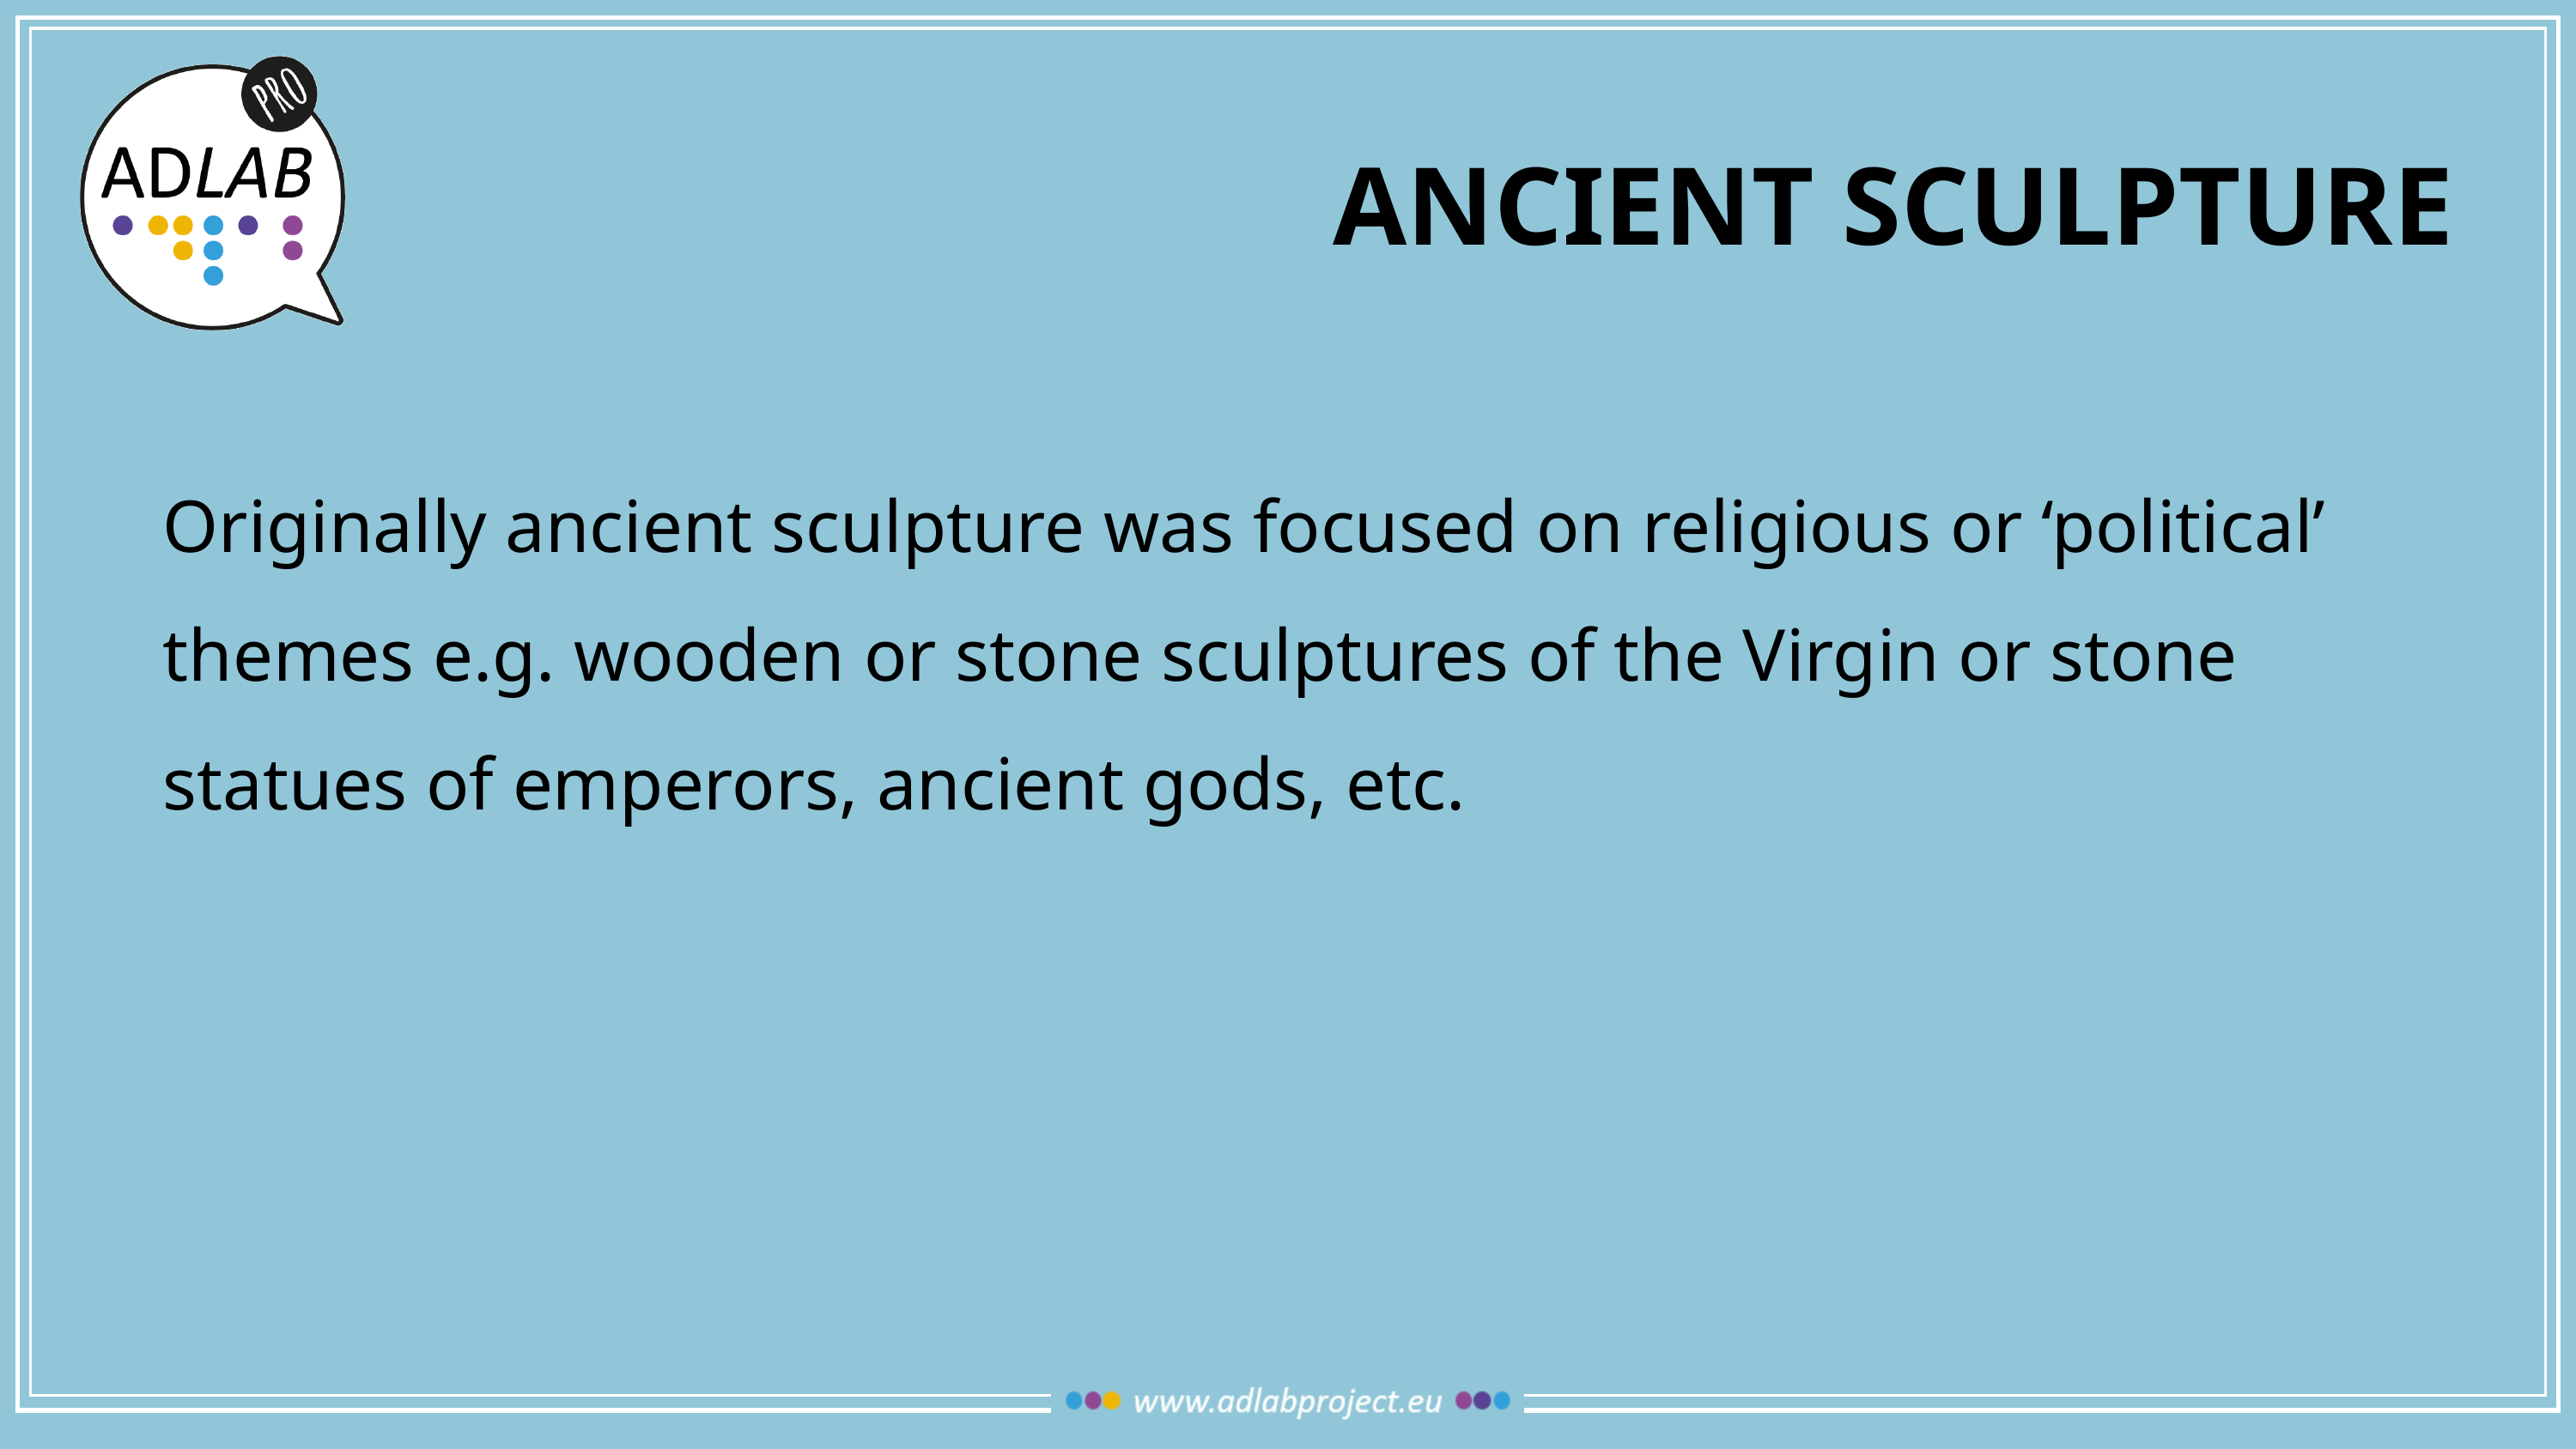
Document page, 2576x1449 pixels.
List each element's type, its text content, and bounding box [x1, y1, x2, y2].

title ancient sculpture [384, 70, 2467, 351]
list Originally ancient sculpture was focused on religious or ‘political’ themes e.g. wooden or stone sculptures of the Virgin or stone statues of emperors, ancient gods, etc. [150, 431, 2467, 1087]
picture [1051, 1378, 1524, 1429]
picture [72, 49, 353, 330]
